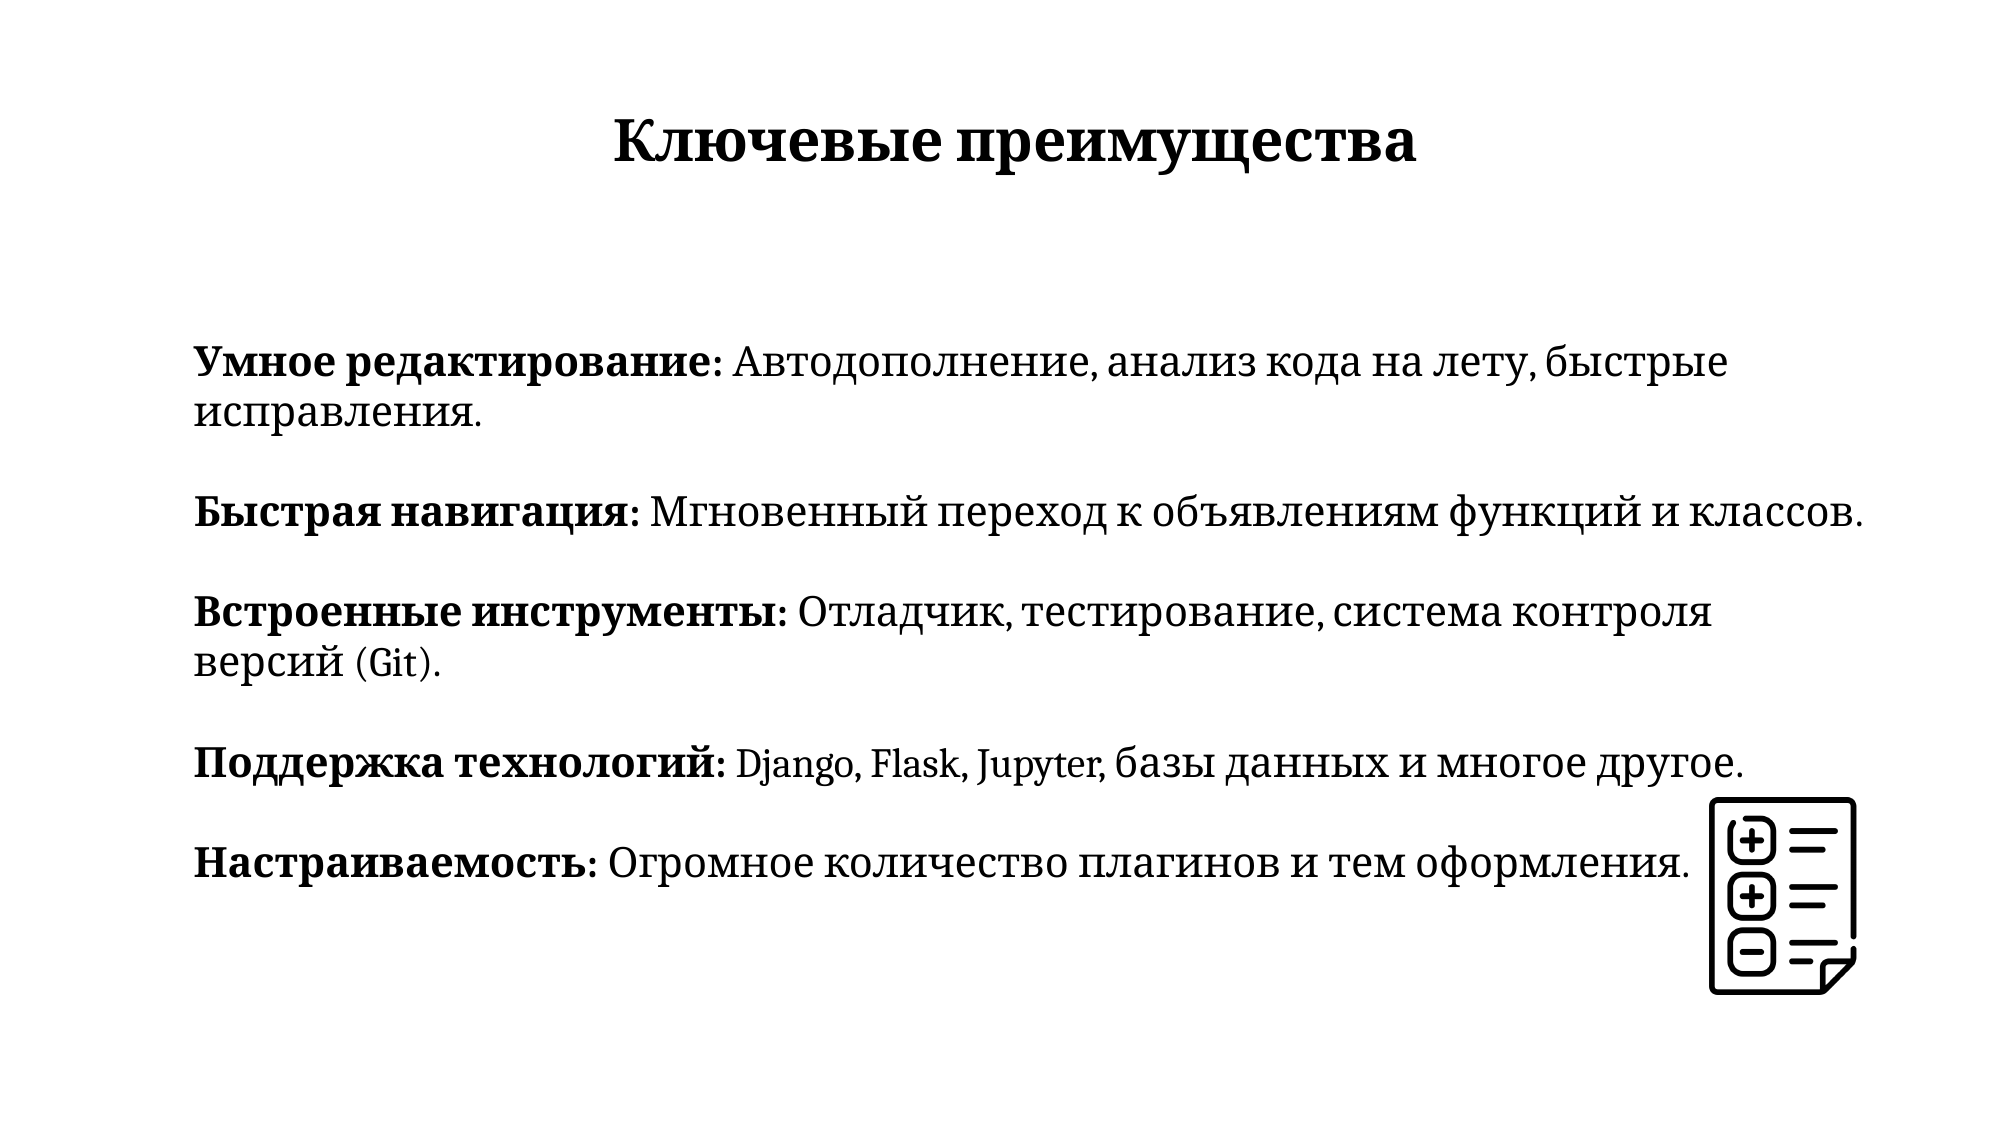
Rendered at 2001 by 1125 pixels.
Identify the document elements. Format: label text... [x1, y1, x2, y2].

text_box Умное редактирование: Автодополнение, анализ кода на лету, быстрые исправления. Быстрая навигация: Мгновенный переход к объявлениям функций и классов. Встроенные инструменты: Отладчик, тестирование, система контроля версий (Git). Поддержка технологий: Django, Flask, Jupyter, базы данных и многое другое. Настраиваемость: Огромное количество плагинов и тем оформления. [178, 327, 1881, 893]
title Ключевые преимущества [598, 85, 1462, 200]
picture [1683, 796, 1882, 995]
